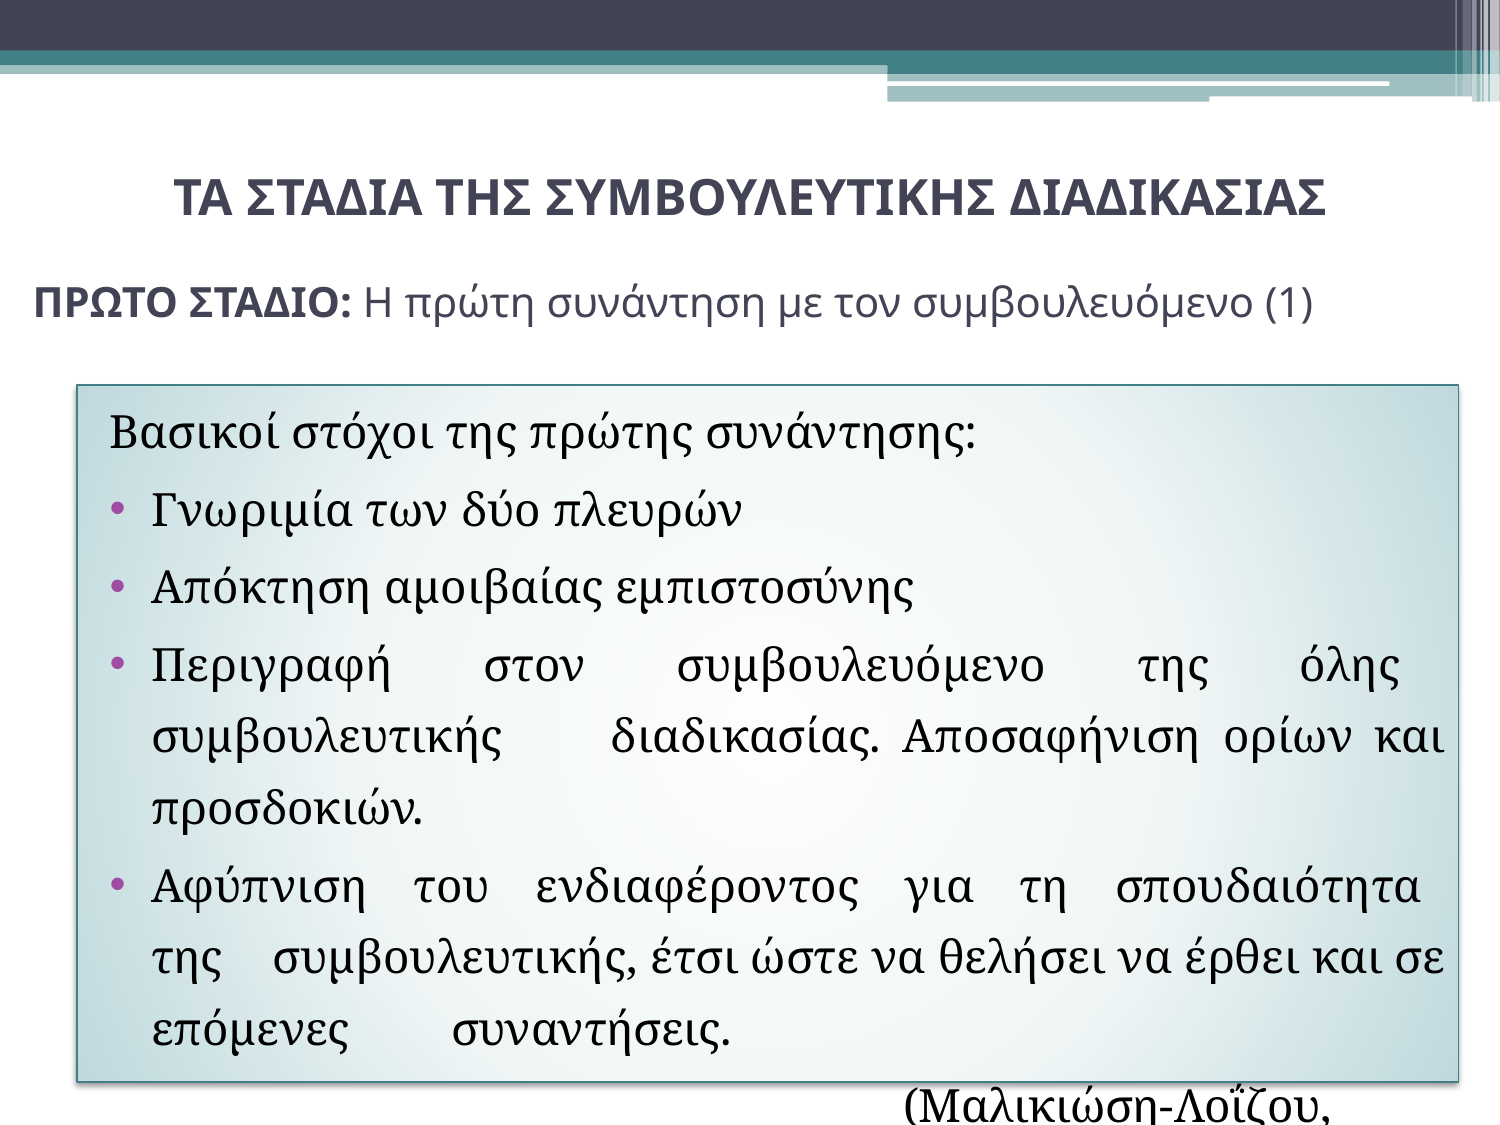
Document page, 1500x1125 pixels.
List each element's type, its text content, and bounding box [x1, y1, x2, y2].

title ΤΑ ΣΤΑΔΙΑ ΤΗΣ ΣΥΜΒΟΥΛΕΥΤΙΚΗΣ ΔΙΑΔΙΚΑΣΙΑΣ [26, 163, 1457, 354]
text_box ΠΡΩΤΟ ΣΤΑΔΙΟ: Η πρώτη συνάντηση με τον συμβουλευόμενο (1) Βασικοί στόχοι της πρώτης συνάντησης: Γνωριμία των δύο πλευρών Απόκτηση αμοιβαίας εμπιστοσύνης Περιγραφή στον συμβουλευόμενο της όλης συμβουλευτικής διαδικασίας. Αποσαφήνιση ορίων και προσδοκιών. Αφύπνιση του ενδιαφέροντος για τη σπουδαιότητα της συμβουλευτικής, έτσι ώστε να θελήσει να έρθει και σε επόμενες συναντήσεις. (Μαλικιώση-Λοΐζου, 2012) [30, 273, 1447, 1125]
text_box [68, 381, 1480, 1101]
